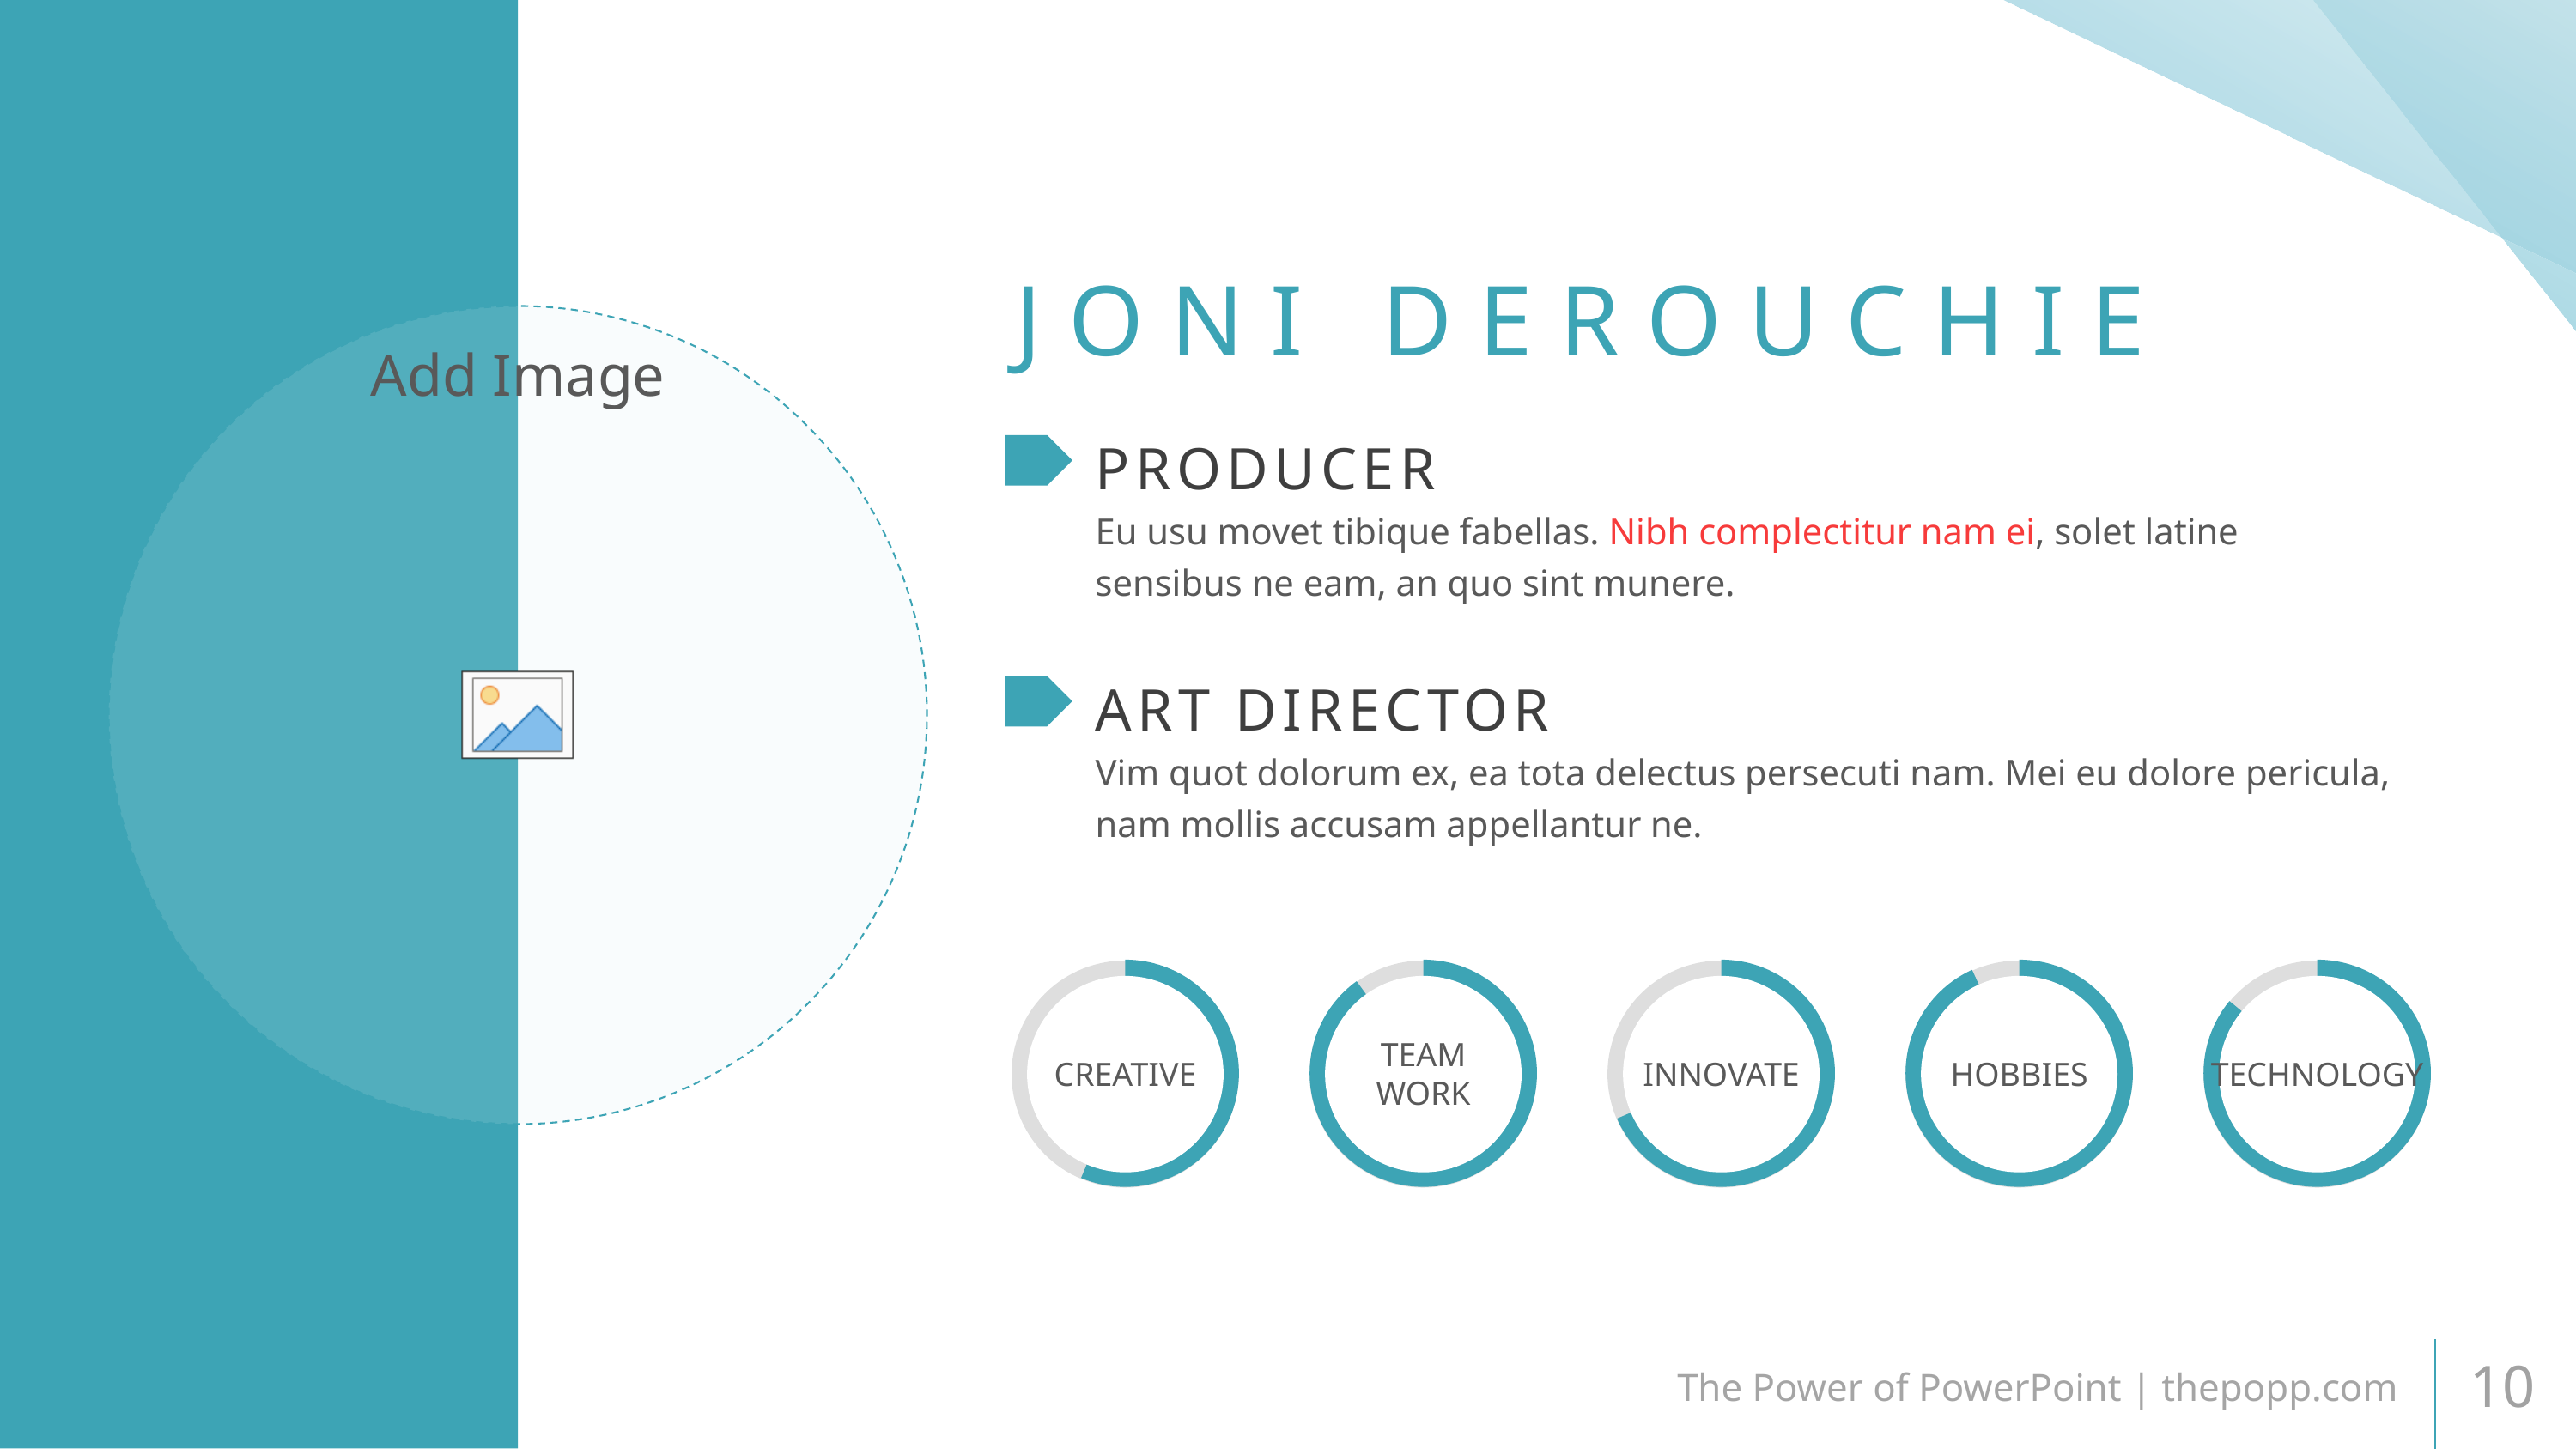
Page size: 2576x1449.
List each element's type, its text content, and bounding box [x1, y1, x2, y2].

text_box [1011, 959, 1240, 1188]
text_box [1309, 959, 1538, 1188]
footer The Power of PowerPoint | thepopp.com [1326, 1350, 2421, 1428]
list PRODUCER [1072, 407, 2416, 517]
list Eu usu movet tibique fabellas. Nibh complectitur nam ei, solet latine sensibus ne eam, an quo sint munere. [1072, 517, 2416, 635]
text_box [1607, 959, 1836, 1188]
list ART DIRECTOR [1072, 648, 2416, 757]
slide_number 10 [2446, 1350, 2575, 1428]
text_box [1905, 959, 2134, 1188]
list Vim quot dolorum ex, ea tota delectus persecuti nam. Mei eu dolore pericula, nam mollis accusam appellantur ne. [1072, 757, 2416, 876]
title JONI DEROUCHIE [1002, 217, 2461, 382]
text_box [2202, 959, 2432, 1188]
picture [135, 332, 901, 1098]
